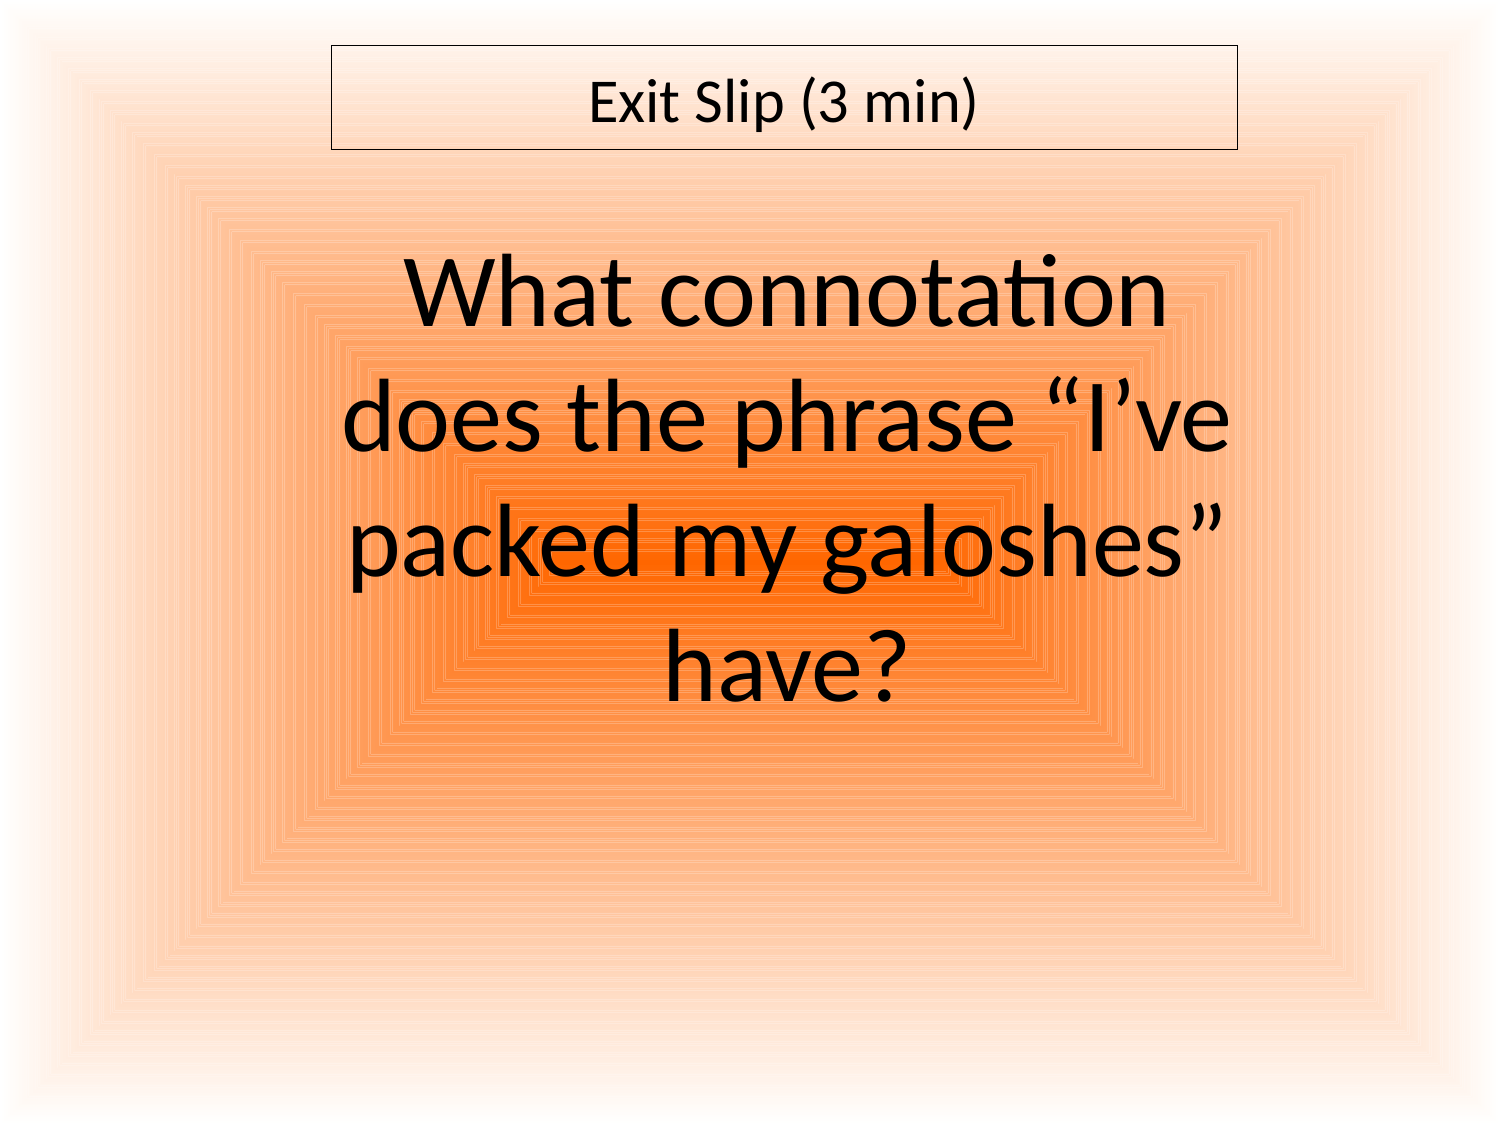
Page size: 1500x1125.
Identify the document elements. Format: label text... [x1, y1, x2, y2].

text_box What connotation does the phrase “I’ve packed my galoshes” have? [287, 214, 1288, 730]
text_box Exit Slip (3 min) [331, 45, 1238, 150]
